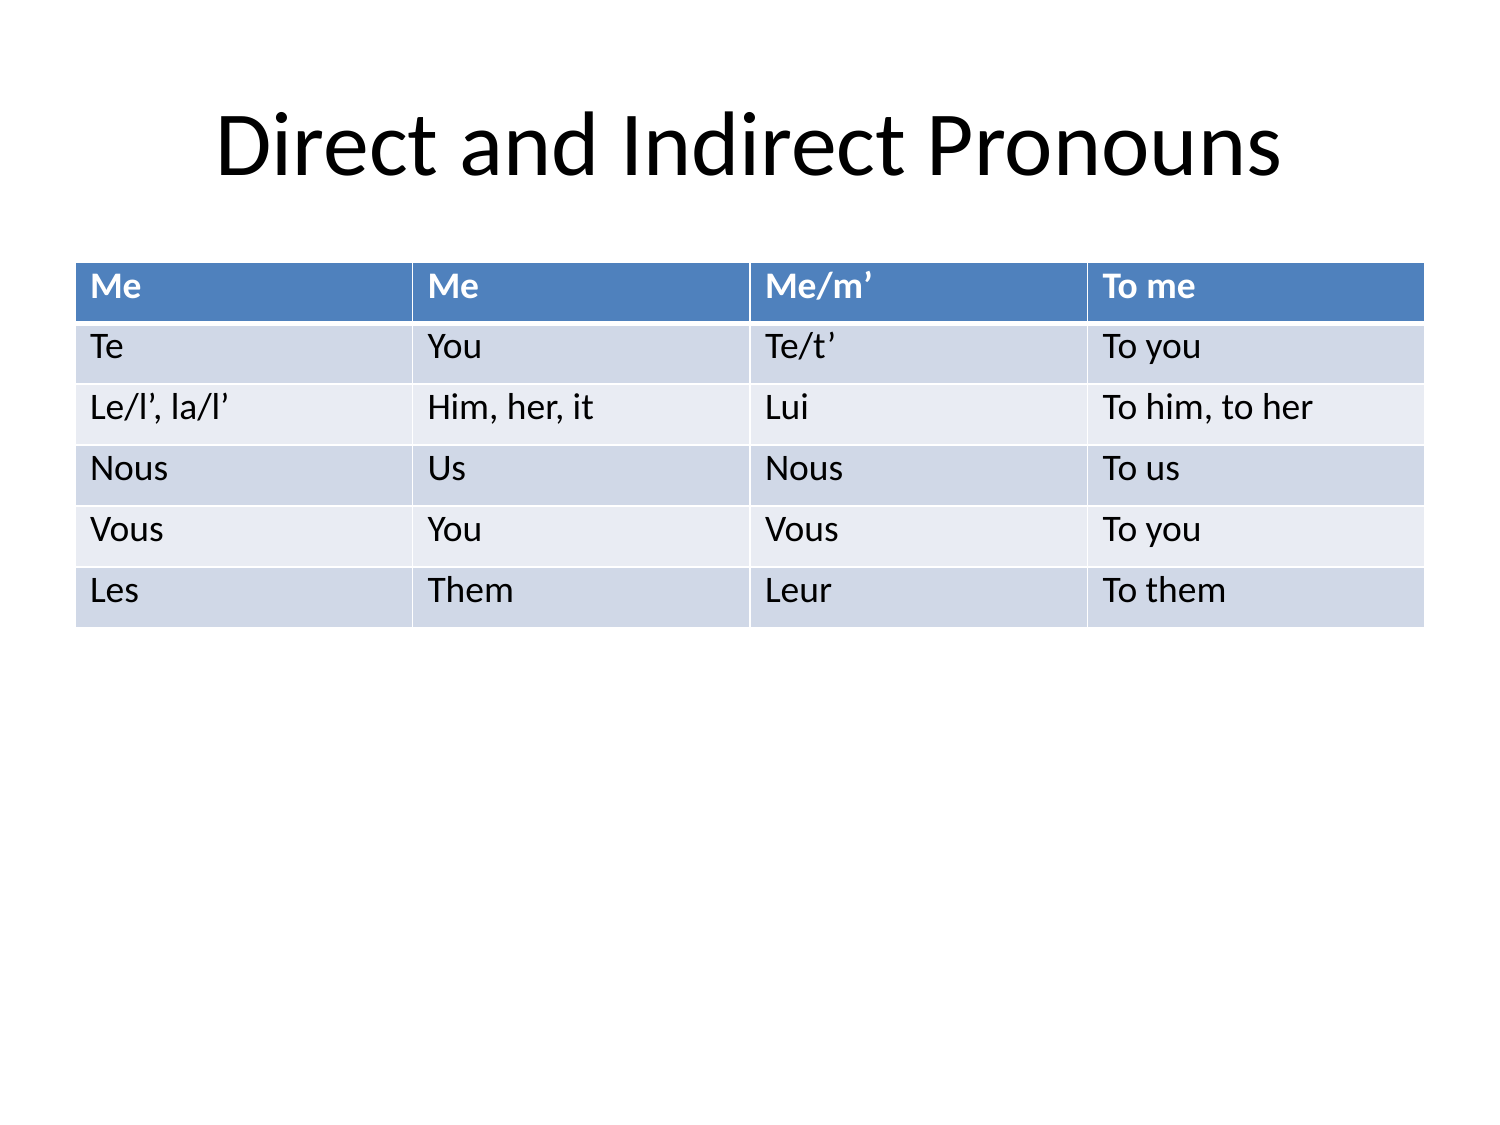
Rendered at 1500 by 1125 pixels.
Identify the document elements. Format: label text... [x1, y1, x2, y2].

table_cell Te [76, 326, 412, 383]
table_cell You [413, 507, 749, 566]
table_cell Lui [751, 385, 1087, 444]
table_header Me/m’ [751, 263, 1087, 321]
table_header Me [76, 263, 412, 321]
table_cell Te/t’ [751, 326, 1087, 383]
table_cell Nous [76, 446, 412, 505]
table_cell Le/l’, la/l’ [76, 385, 412, 444]
table_cell You [413, 326, 749, 383]
table_cell Us [413, 446, 749, 505]
table_cell To us [1088, 446, 1424, 505]
table_cell Nous [751, 446, 1087, 505]
title Direct and Indirect Pronouns [75, 45, 1425, 233]
table_cell To them [1088, 568, 1424, 627]
table_cell To you [1088, 507, 1424, 566]
table_cell To him, to her [1088, 385, 1424, 444]
table_cell Leur [751, 568, 1087, 627]
table_header To me [1088, 263, 1424, 321]
table_cell To you [1088, 326, 1424, 383]
table_header Me [413, 263, 749, 321]
table_cell Vous [751, 507, 1087, 566]
table_cell Les [76, 568, 412, 627]
table_cell Them [413, 568, 749, 627]
table_cell Him, her, it [413, 385, 749, 444]
table_cell Vous [76, 507, 412, 566]
